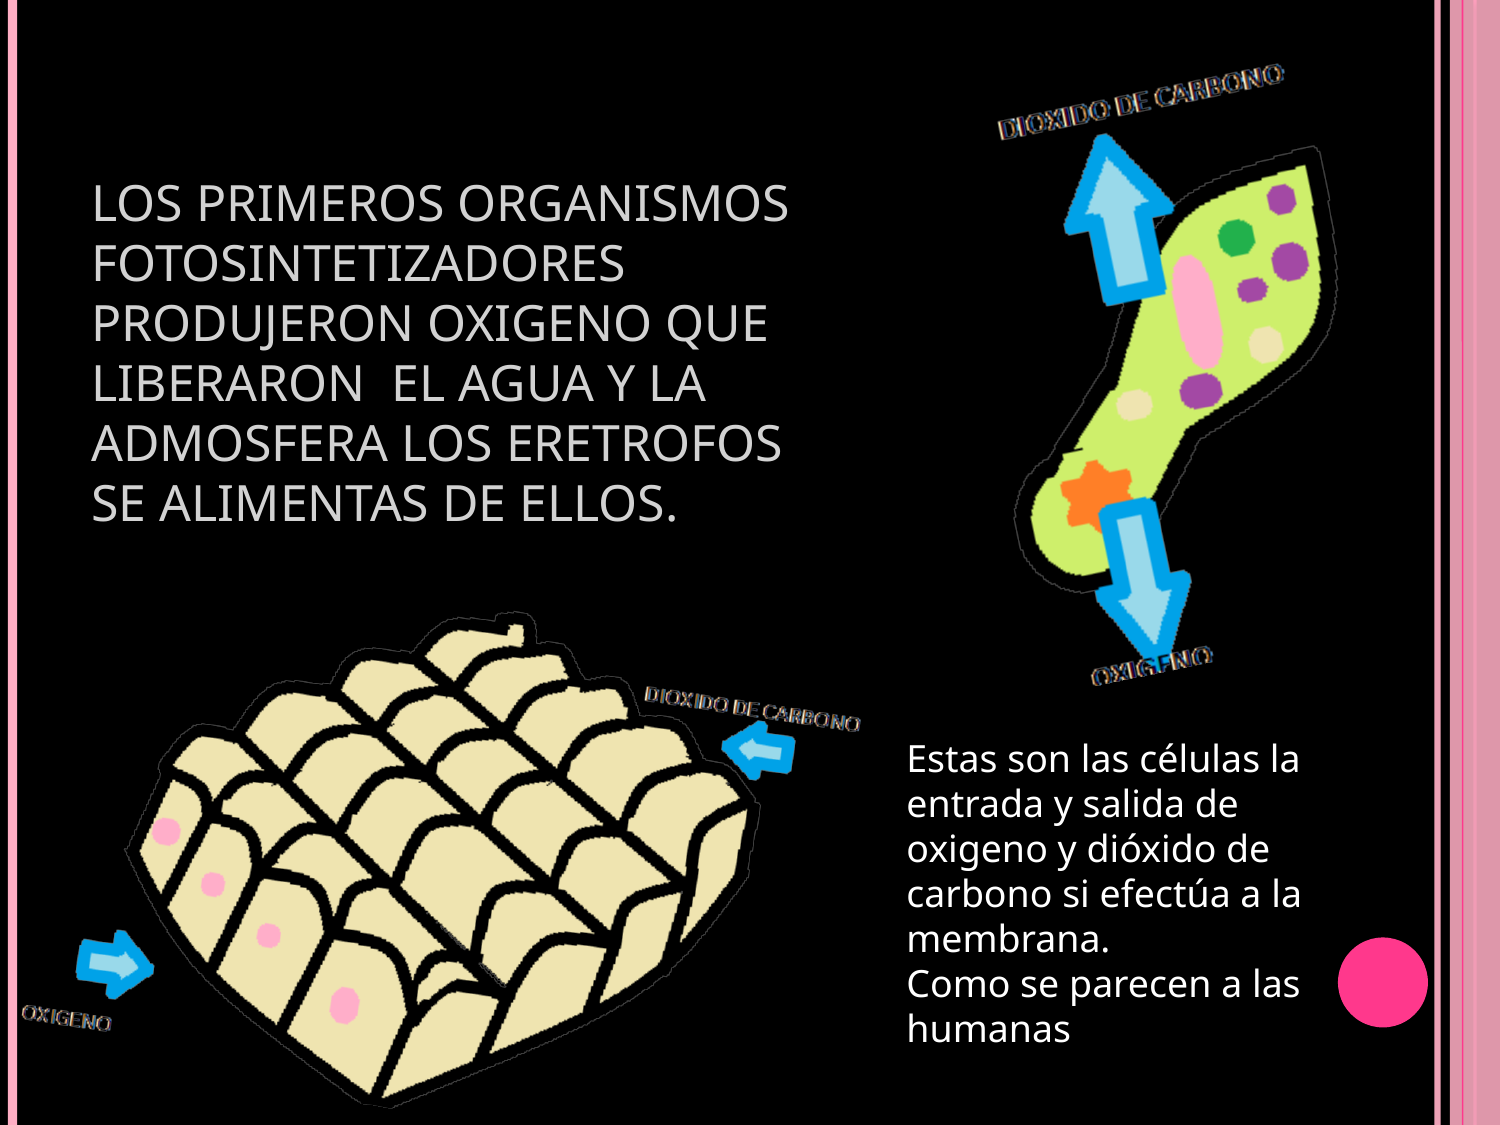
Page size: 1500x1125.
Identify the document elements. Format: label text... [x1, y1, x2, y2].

picture [908, 83, 1448, 663]
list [33, 588, 869, 1114]
title LOS PRIMEROS ORGANISMOS FOTOSINTETIZADORES PRODUJERON OXIGENO QUE LIBERARON EL AGUA Y LA ADMOSFERA LOS ERETROFOS SE ALIMENTAS DE ELLOS. [76, 19, 857, 539]
picture [1117, 515, 1171, 644]
text_box Estas son las células la entrada y salida de oxigeno y dióxido de carbono si efectúa a la membrana. Como se parecen a las humanas [891, 727, 1376, 1058]
